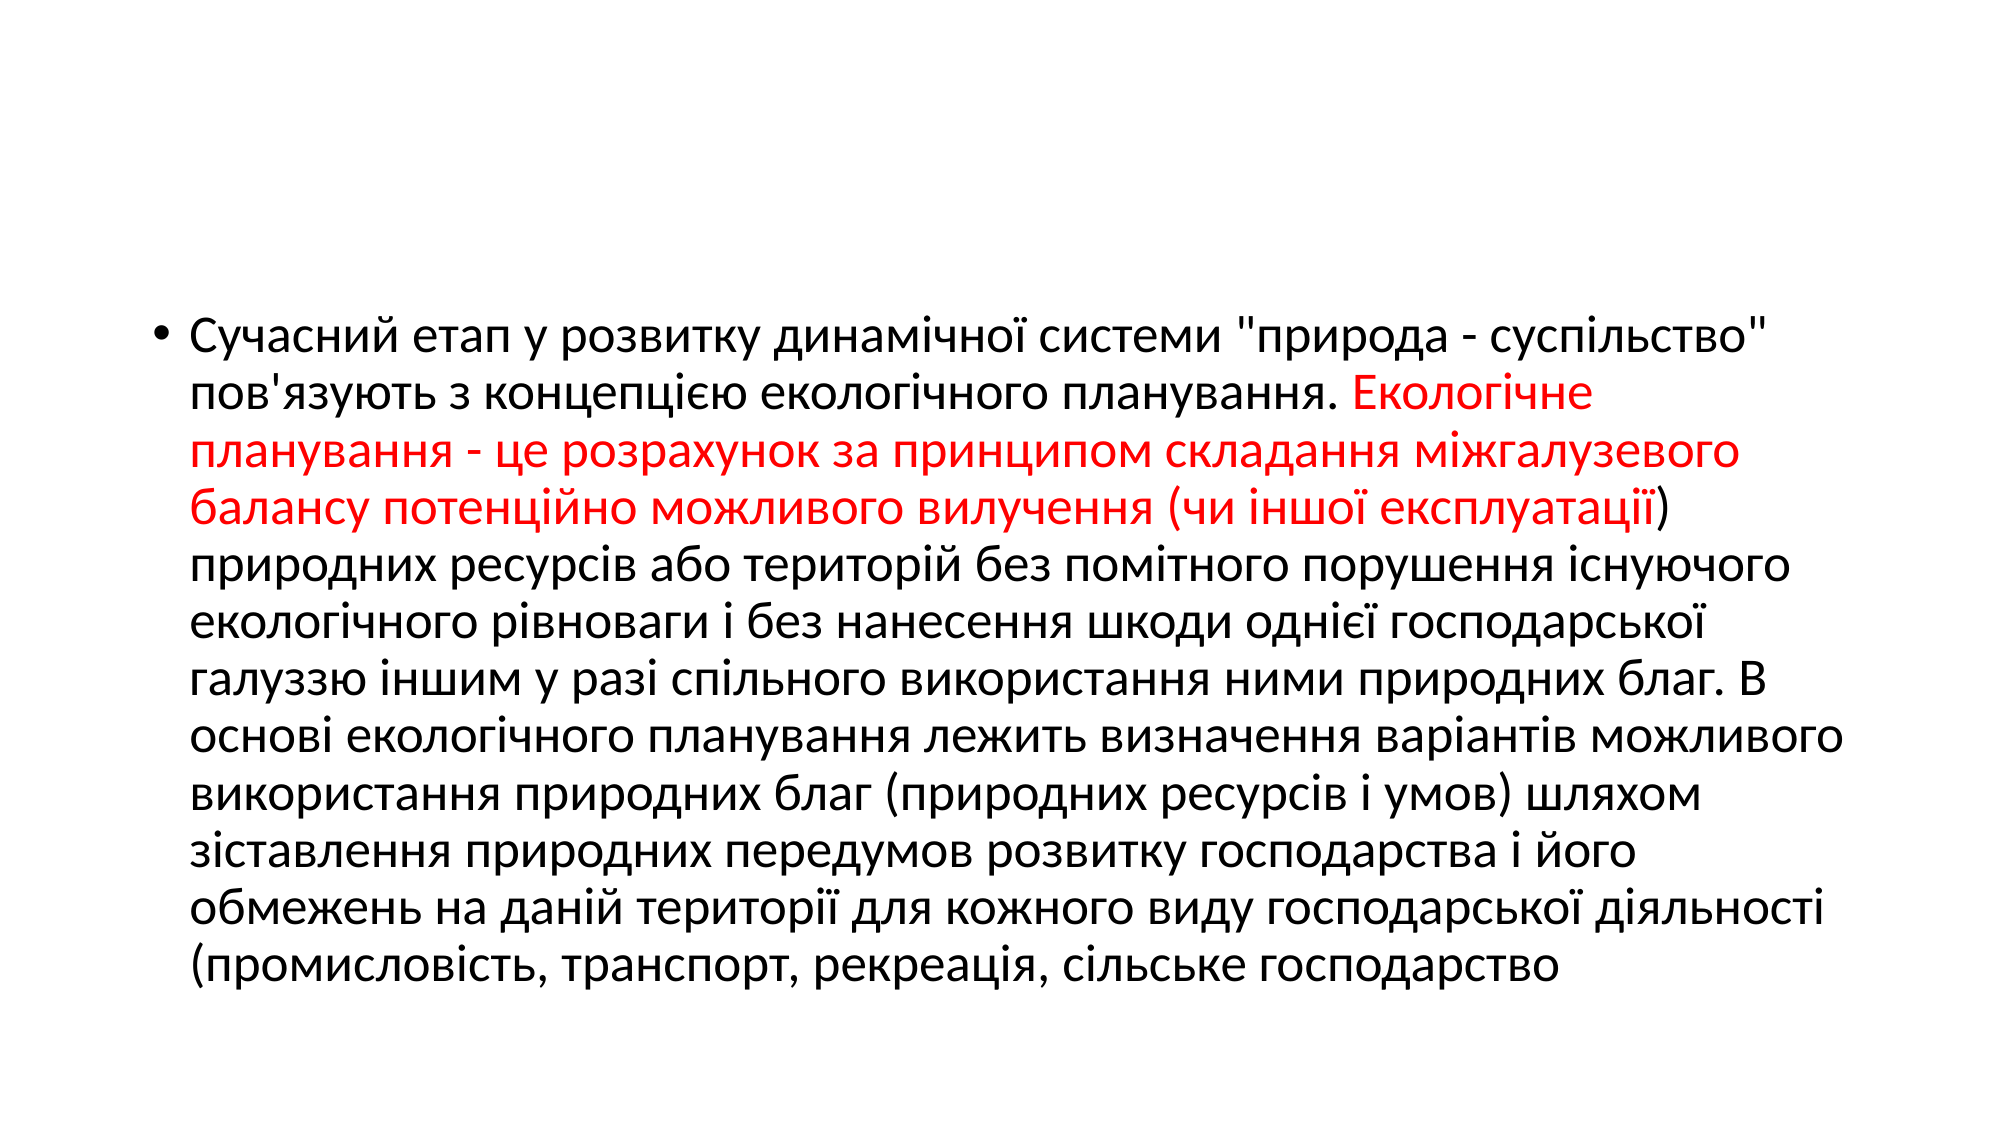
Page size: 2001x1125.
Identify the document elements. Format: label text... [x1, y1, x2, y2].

list Сучасний етап у розвитку динамічної системи "природа - суспільство" пов'язують з концепцією екологічного планування. Екологічне планування - це розрахунок за принципом складання міжгалузевого балансу потенційно можливого вилучення (чи іншої експлуатації) природних ресурсів або територій без помітного порушення існуючого екологічного рівноваги і без нанесення шкоди однієї господарської галуззю іншим у разі спільного використання ними природних благ. В основі екологічного планування лежить визначення варіантів можливого використання природних благ (природних ресурсів і умов) шляхом зіставлення природних передумов розвитку господарства і його обмежень на даній території для кожного виду господарської діяльності (промисловість, транспорт, рекреація, сільське господарство [137, 299, 1863, 1014]
